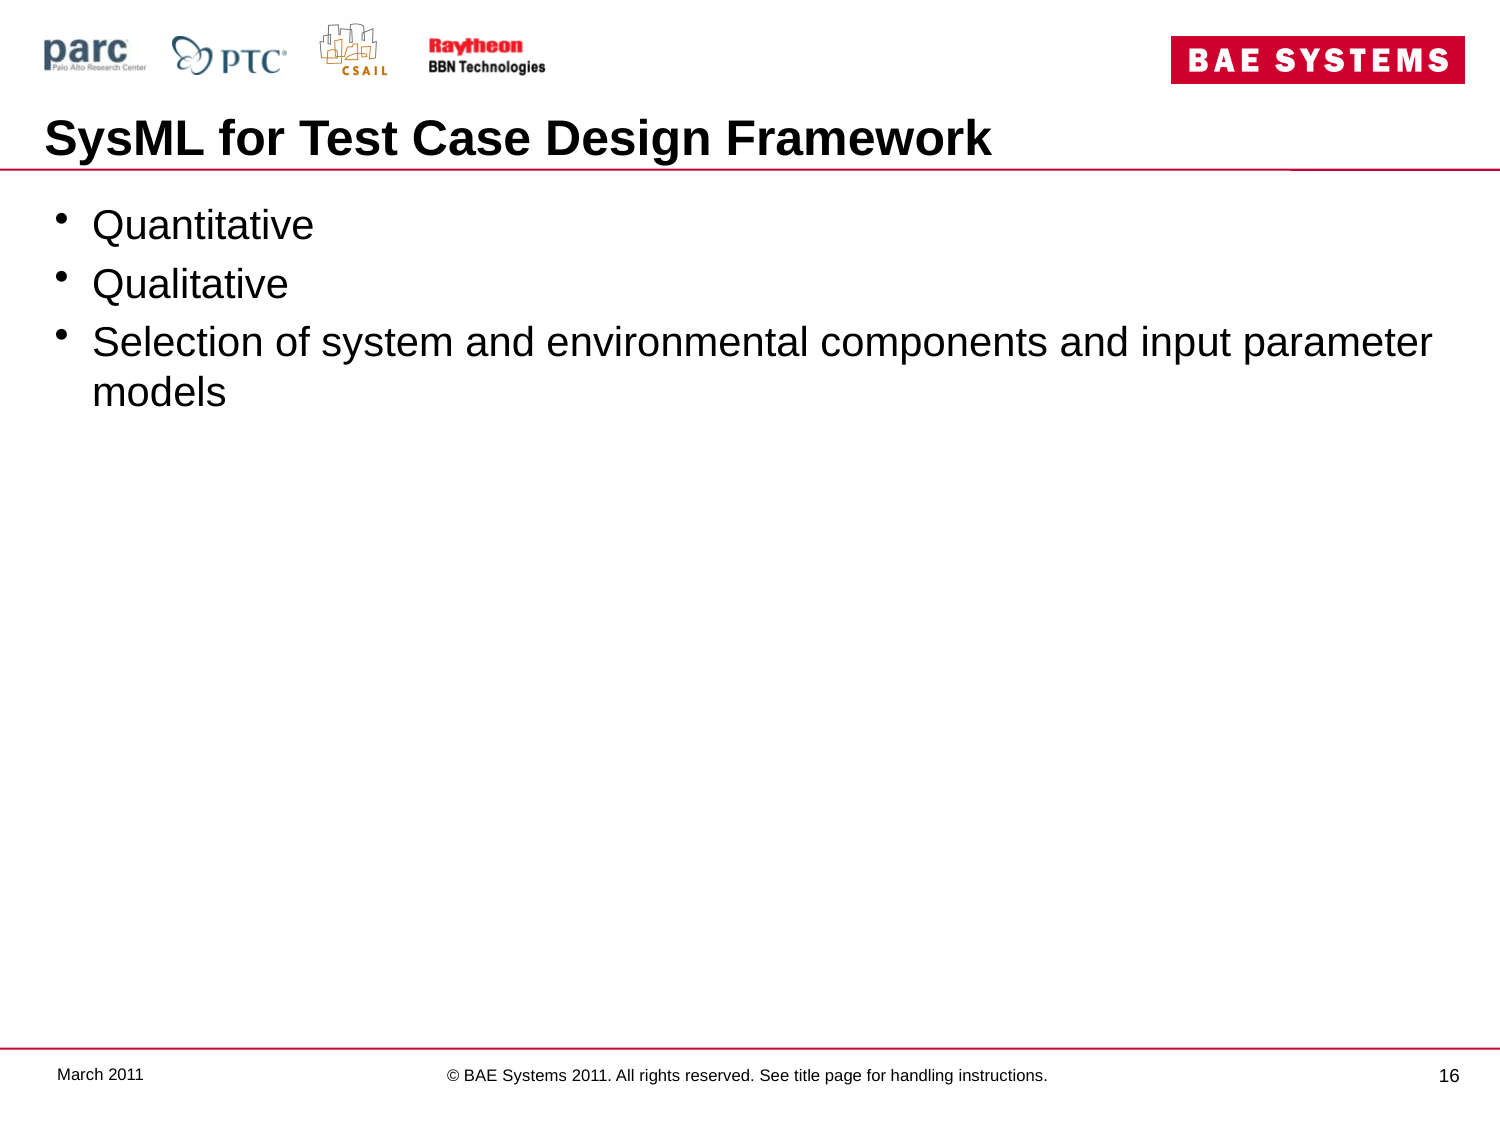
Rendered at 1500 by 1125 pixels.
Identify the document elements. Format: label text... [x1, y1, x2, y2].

picture [311, 17, 399, 73]
slide_number 16 [1124, 1055, 1476, 1109]
picture [423, 30, 551, 73]
title SysML for Test Case Design Framework [44, 73, 1405, 168]
footer © BAE Systems 2011. All rights reserved. See title page for handling instructions. [374, 1057, 1122, 1112]
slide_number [41, 1055, 393, 1112]
picture [44, 39, 147, 71]
list Quantitative Qualitative Selection of system and environmental components and input parameter models [39, 190, 1459, 1038]
picture [172, 36, 287, 73]
picture [1171, 36, 1465, 84]
